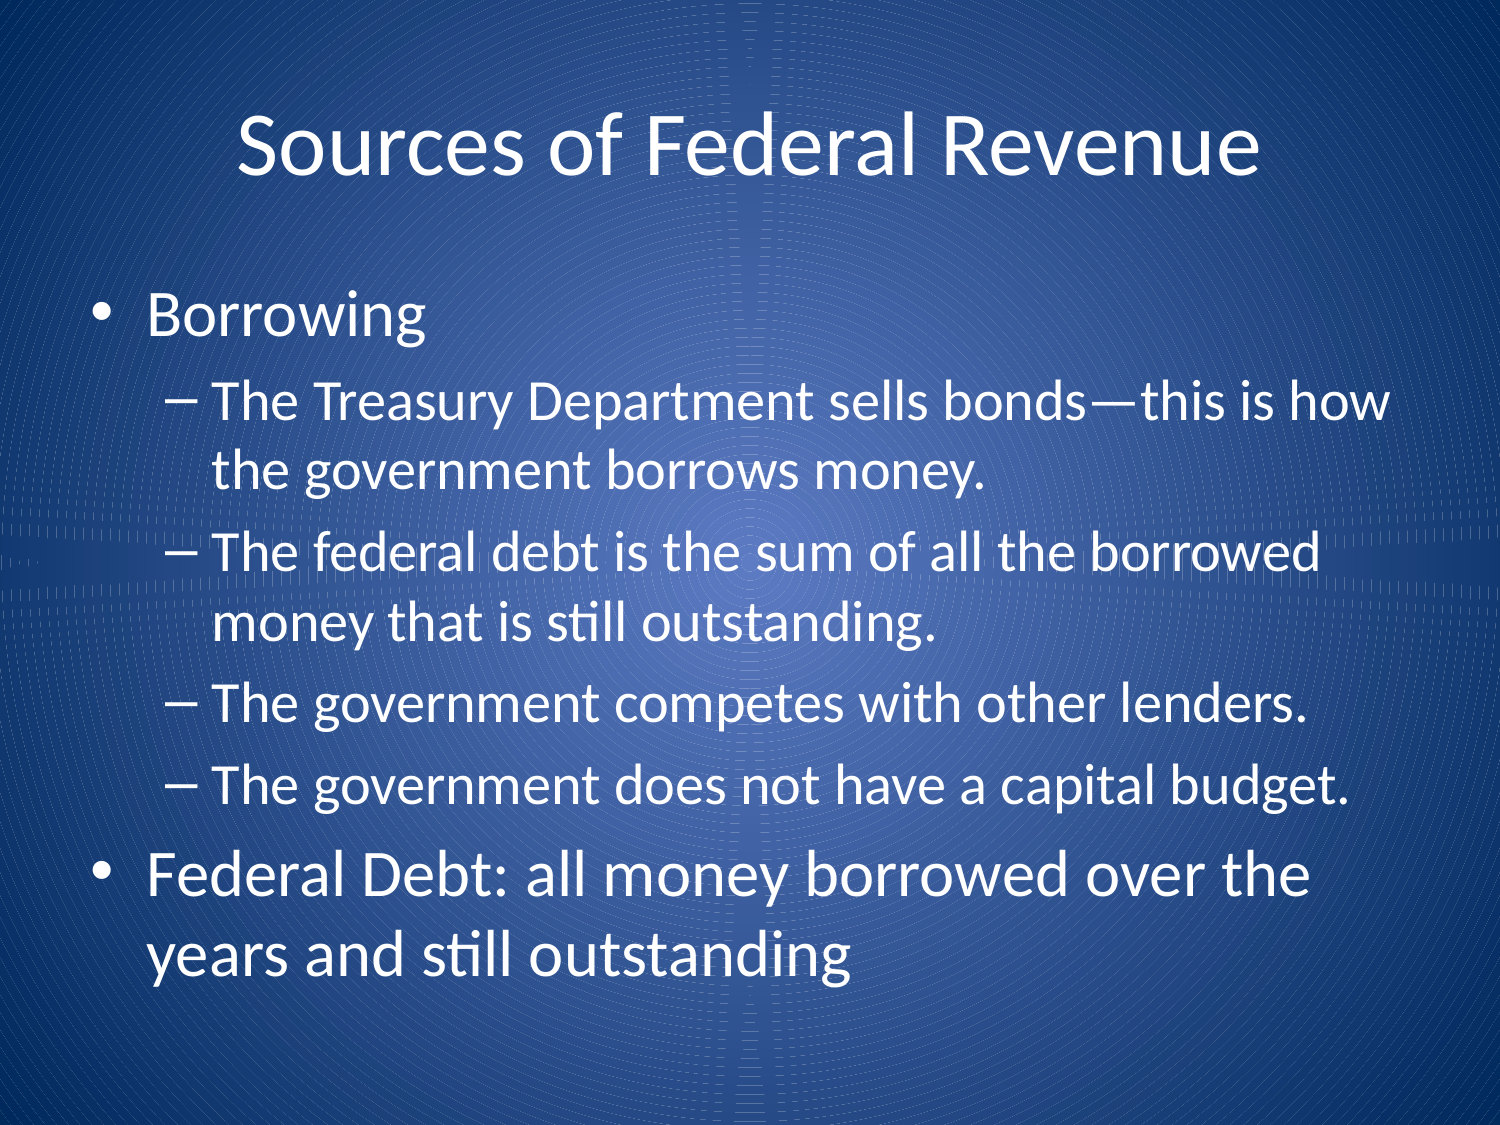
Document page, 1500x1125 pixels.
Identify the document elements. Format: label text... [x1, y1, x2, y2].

list Borrowing The Treasury Department sells bonds—this is how the government borrows money. The federal debt is the sum of all the borrowed money that is still outstanding. The government competes with other lenders. The government does not have a capital budget. Federal Debt: all money borrowed over the years and still outstanding [75, 262, 1425, 1125]
title Sources of Federal Revenue [75, 45, 1425, 233]
